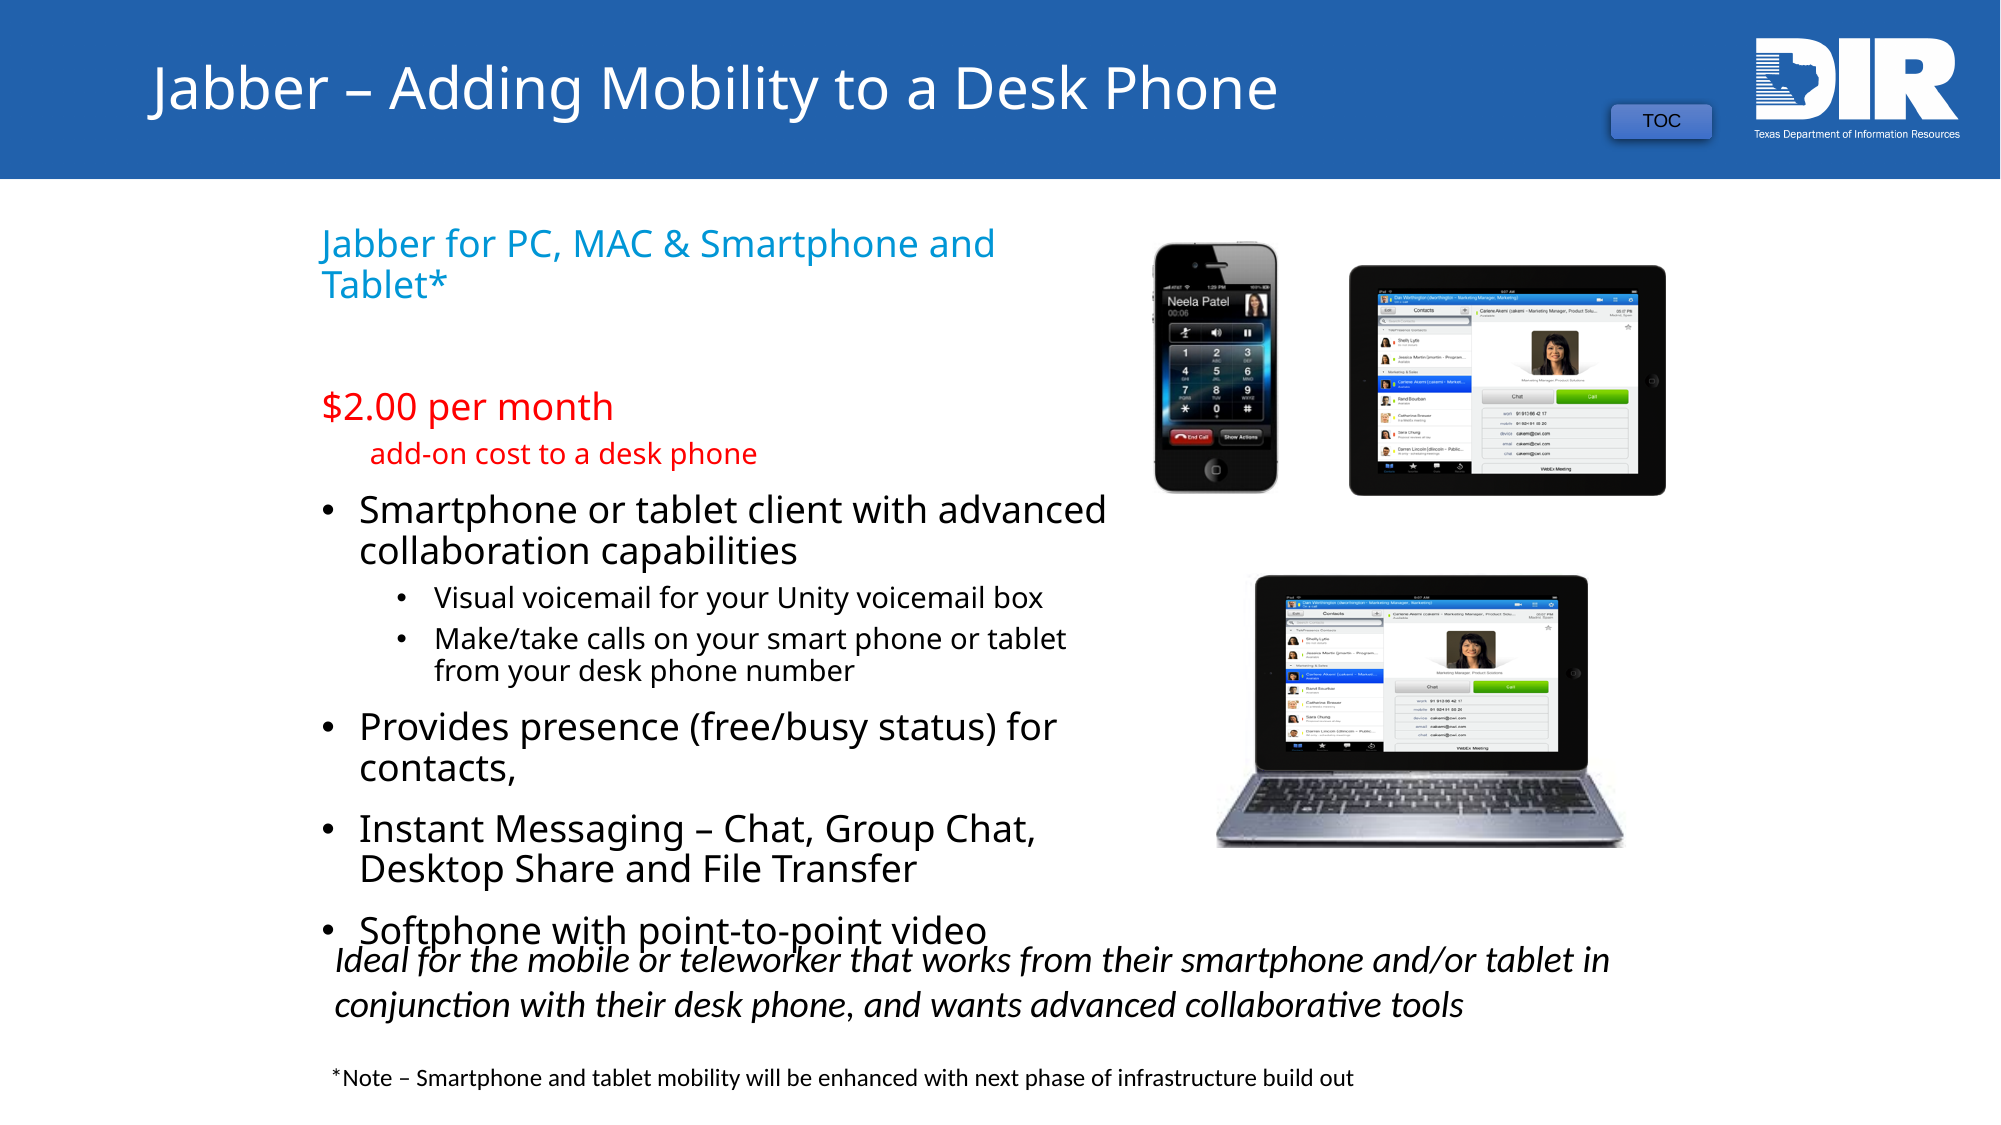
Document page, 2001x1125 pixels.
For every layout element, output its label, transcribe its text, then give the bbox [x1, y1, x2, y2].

text_box TOC [1611, 104, 1713, 140]
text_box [1216, 573, 1627, 848]
list Jabber for PC, MAC & Smartphone and Tablet* $2.00 per month add-on cost to a desk phone Smartphone or tablet client with advanced collaboration capabilities Visual voicemail for your Unity voicemail box Make/take calls on your smart phone or tablet from your desk phone number Provides presence (free/busy status) for contacts, Instant Messaging – Chat, Group Chat, Desktop Share and File Transfer Softphone with point-to-point video [306, 217, 1126, 1125]
picture [0, 0, 2001, 1125]
text_box Ideal for the mobile or teleworker that works from their smartphone and/or tablet in conjunction with their desk phone, and wants advanced collaborative tools [319, 927, 1677, 1033]
title Jabber – Adding Mobility to a Desk Phone [137, 0, 1863, 181]
text_box *Note – Smartphone and tablet mobility will be enhanced with next phase of infrastructure build out [315, 1054, 1372, 1100]
